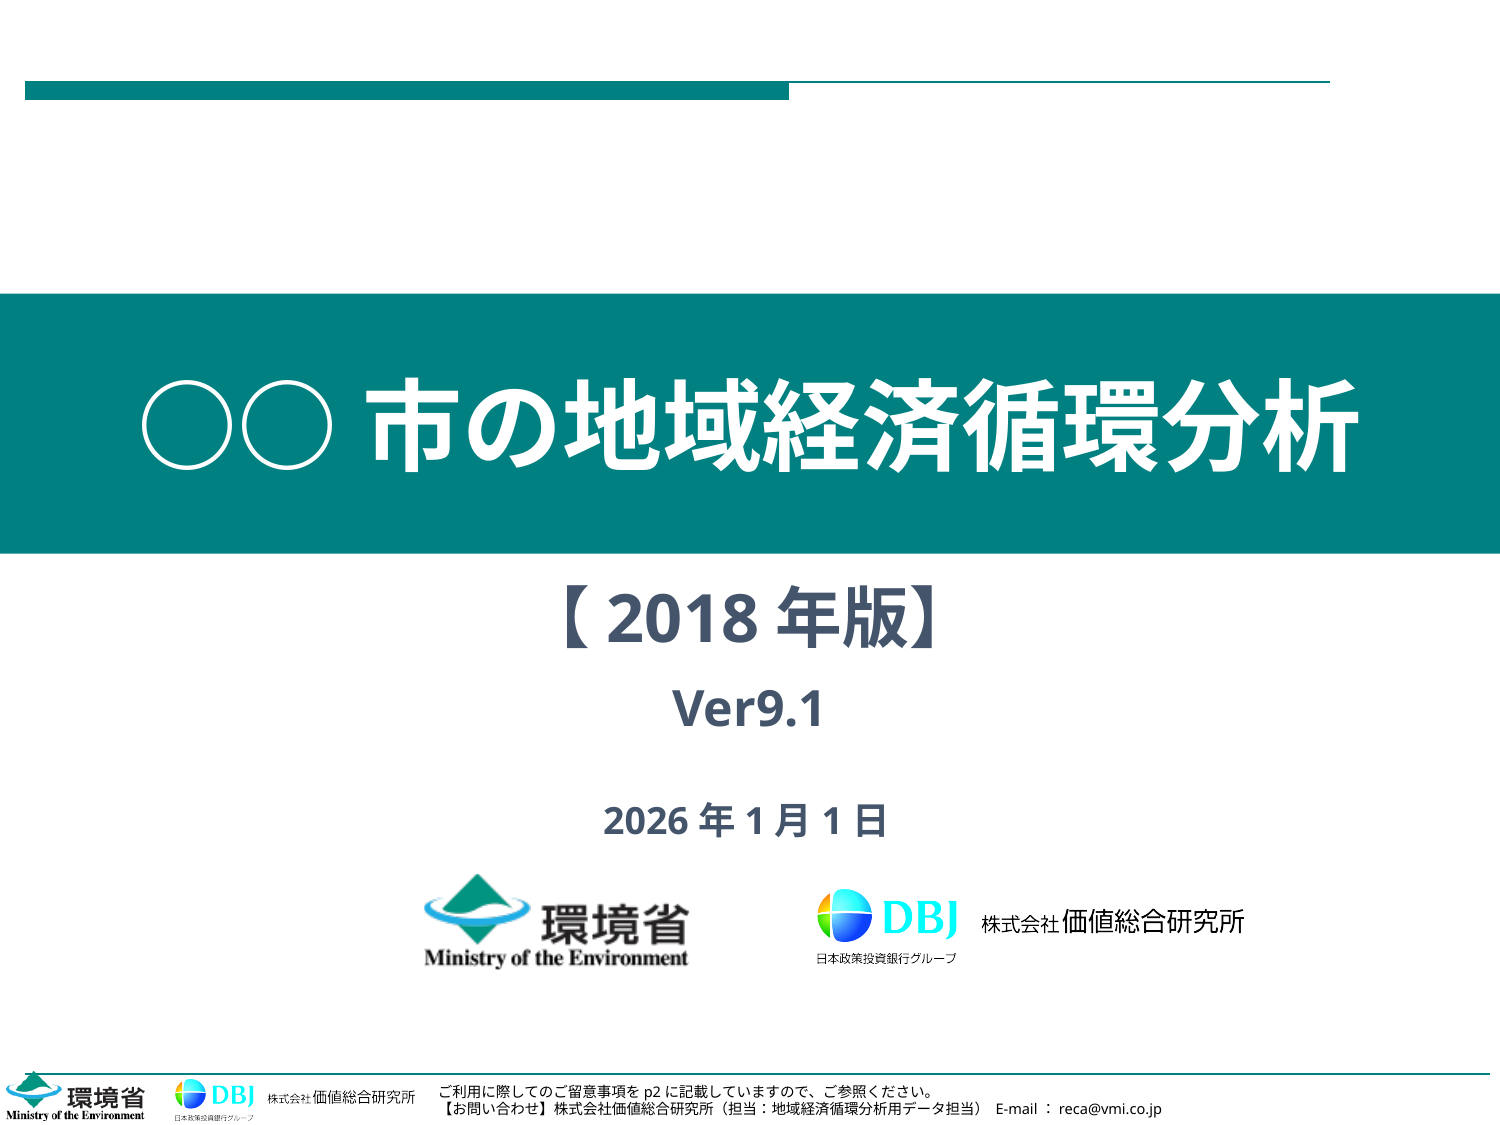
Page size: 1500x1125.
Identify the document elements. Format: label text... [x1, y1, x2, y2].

text_box 2026年1月1日 [530, 763, 962, 850]
picture [2, 1071, 148, 1125]
text_box ご利用に際してのご留意事項をp2に記載していますので、ご参照ください。 【お問い合わせ】株式会社価値総合研究所（担当：地域経済循環分析用データ担当） E-mail：reca@vmi.co.jp [423, 1075, 1188, 1125]
picture [418, 874, 697, 978]
picture [810, 882, 1251, 972]
picture [171, 1075, 419, 1125]
text_box 【2018年版】 [453, 568, 1047, 664]
title ○○市の地域経済循環分析 [0, 293, 1500, 554]
text_box Ver9.1 [558, 669, 942, 744]
